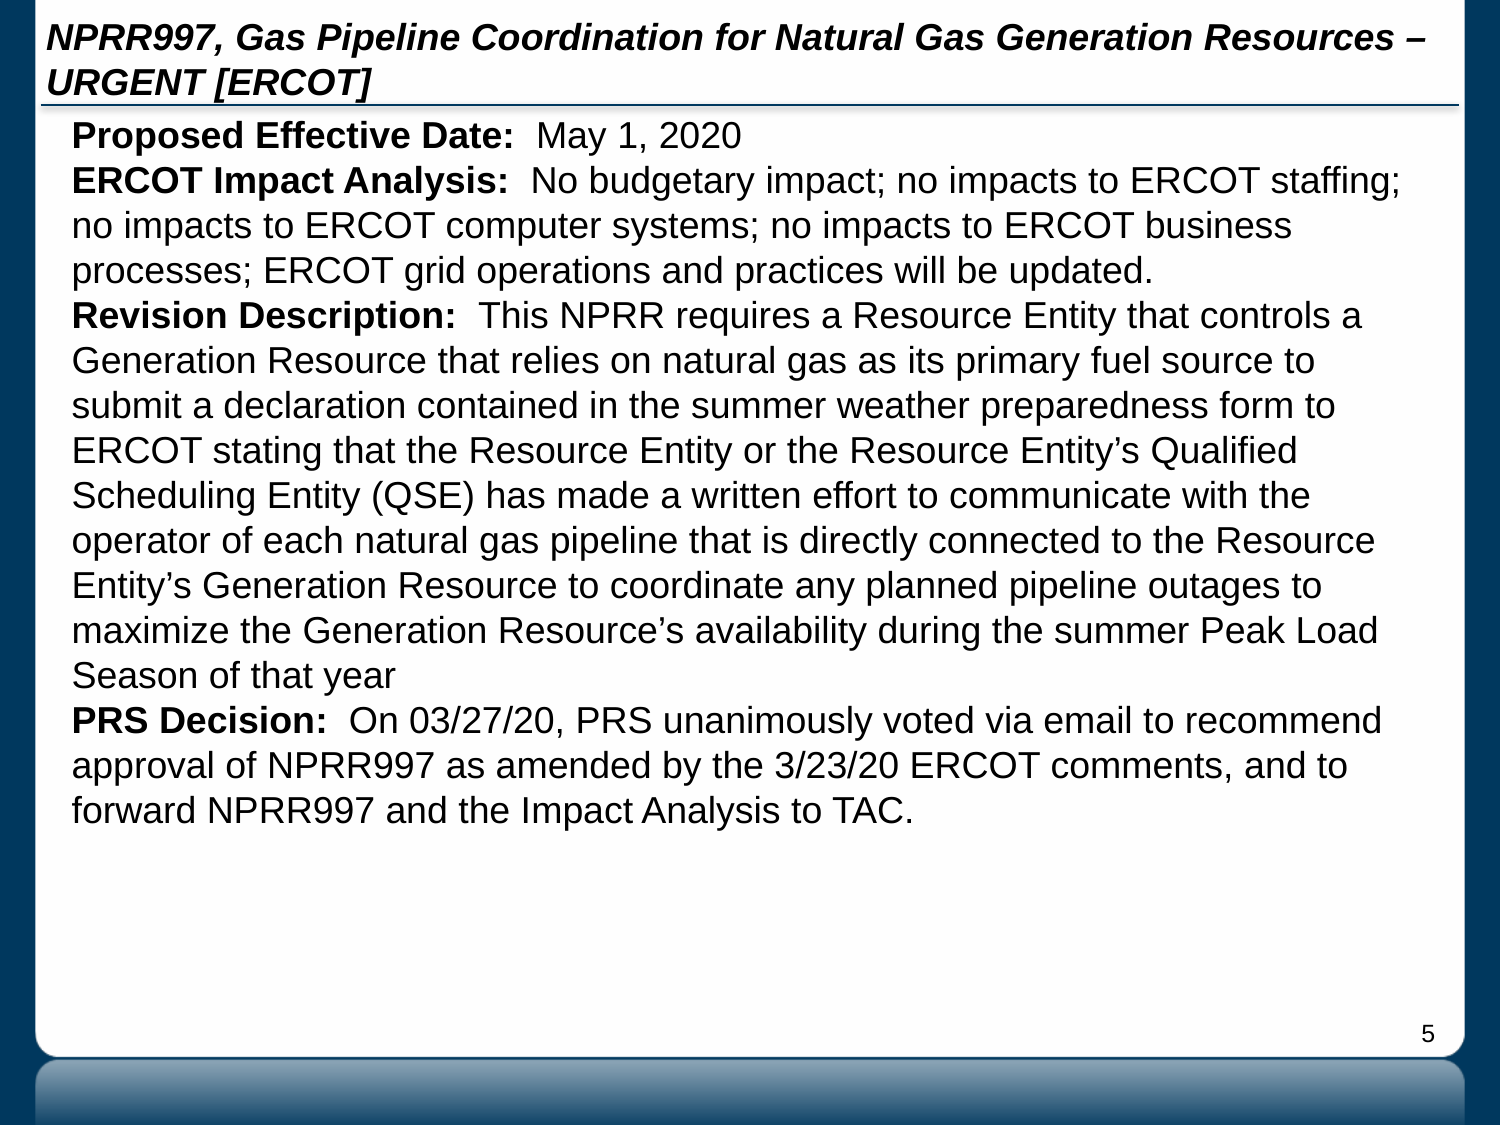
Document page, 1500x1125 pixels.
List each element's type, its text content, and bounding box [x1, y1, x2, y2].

text_box Proposed Effective Date: May 1, 2020 ERCOT Impact Analysis: No budgetary impact; no impacts to ERCOT staffing; no impacts to ERCOT computer systems; no impacts to ERCOT business processes; ERCOT grid operations and practices will be updated. Revision Description: This NPRR requires a Resource Entity that controls a Generation Resource that relies on natural gas as its primary fuel source to submit a declaration contained in the summer weather preparedness form to ERCOT stating that the Resource Entity or the Resource Entity’s Qualified Scheduling Entity (QSE) has made a written effort to communicate with the operator of each natural gas pipeline that is directly connected to the Resource Entity’s Generation Resource to coordinate any planned pipeline outages to maximize the Generation Resource’s availability during the summer Peak Load Season of that year PRS Decision: On 03/27/20, PRS unanimously voted via email to recommend approval of NPRR997 as amended by the 3/23/20 ERCOT comments, and to forward NPRR997 and the Impact Analysis to TAC. [56, 103, 1448, 839]
title NPRR997, Gas Pipeline Coordination for Natural Gas Generation Resources – URGENT [ERCOT] [31, 20, 1464, 97]
picture [35, 0, 1465, 1125]
